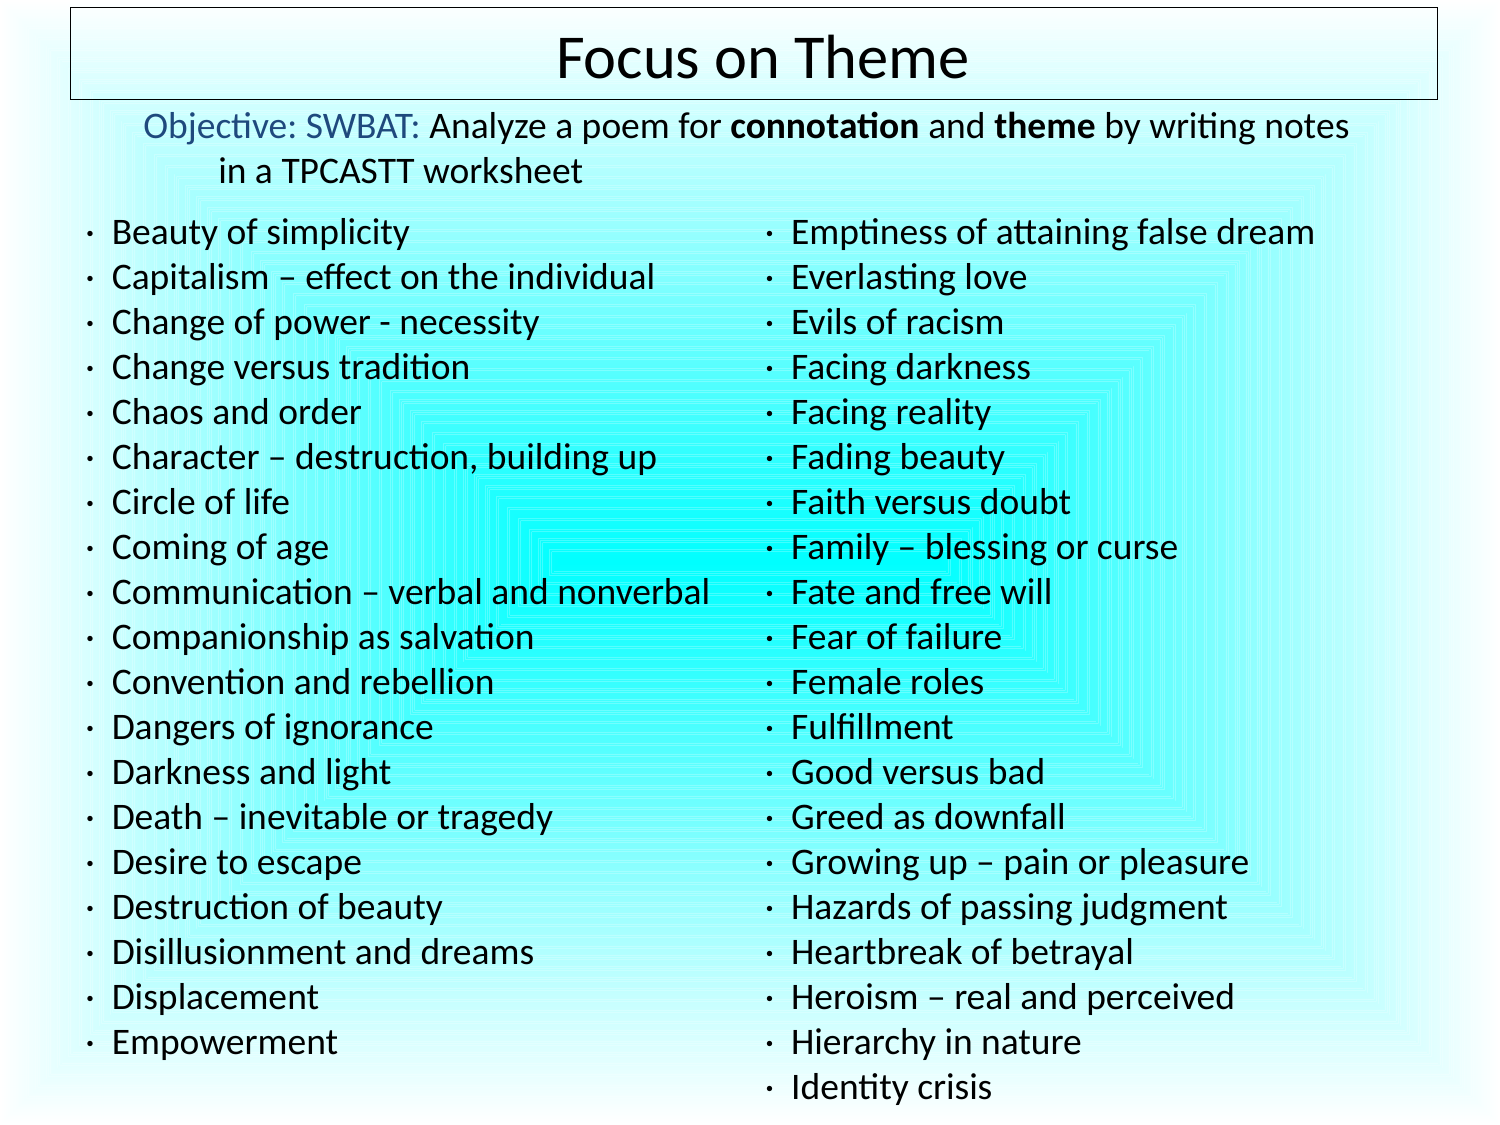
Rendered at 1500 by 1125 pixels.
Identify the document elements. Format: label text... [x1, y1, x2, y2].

text_box Objective: SWBAT: Analyze a poem for connotation and theme by writing notes in a TPCASTT worksheet [24, 93, 1367, 199]
text_box · Beauty of simplicity · Capitalism – effect on the individual · Change of power - necessity · Change versus tradition · Chaos and order · Character – destruction, building up · Circle of life · Coming of age · Communication – verbal and nonverbal · Companionship as salvation · Convention and rebellion · Dangers of ignorance · Darkness and light · Death – inevitable or tragedy · Desire to escape · Destruction of beauty · Disillusionment and dreams · Displacement · Empowerment [70, 199, 749, 1070]
title Focus on Theme [70, 7, 1438, 100]
text_box · Emptiness of attaining false dream · Everlasting love · Evils of racism · Facing darkness · Facing reality · Fading beauty · Faith versus doubt · Family – blessing or curse · Fate and free will · Fear of failure · Female roles · Fulfillment · Good versus bad · Greed as downfall · Growing up – pain or pleasure · Hazards of passing judgment · Heartbreak of betrayal · Heroism – real and perceived · Hierarchy in nature · Identity crisis [749, 199, 1500, 1115]
